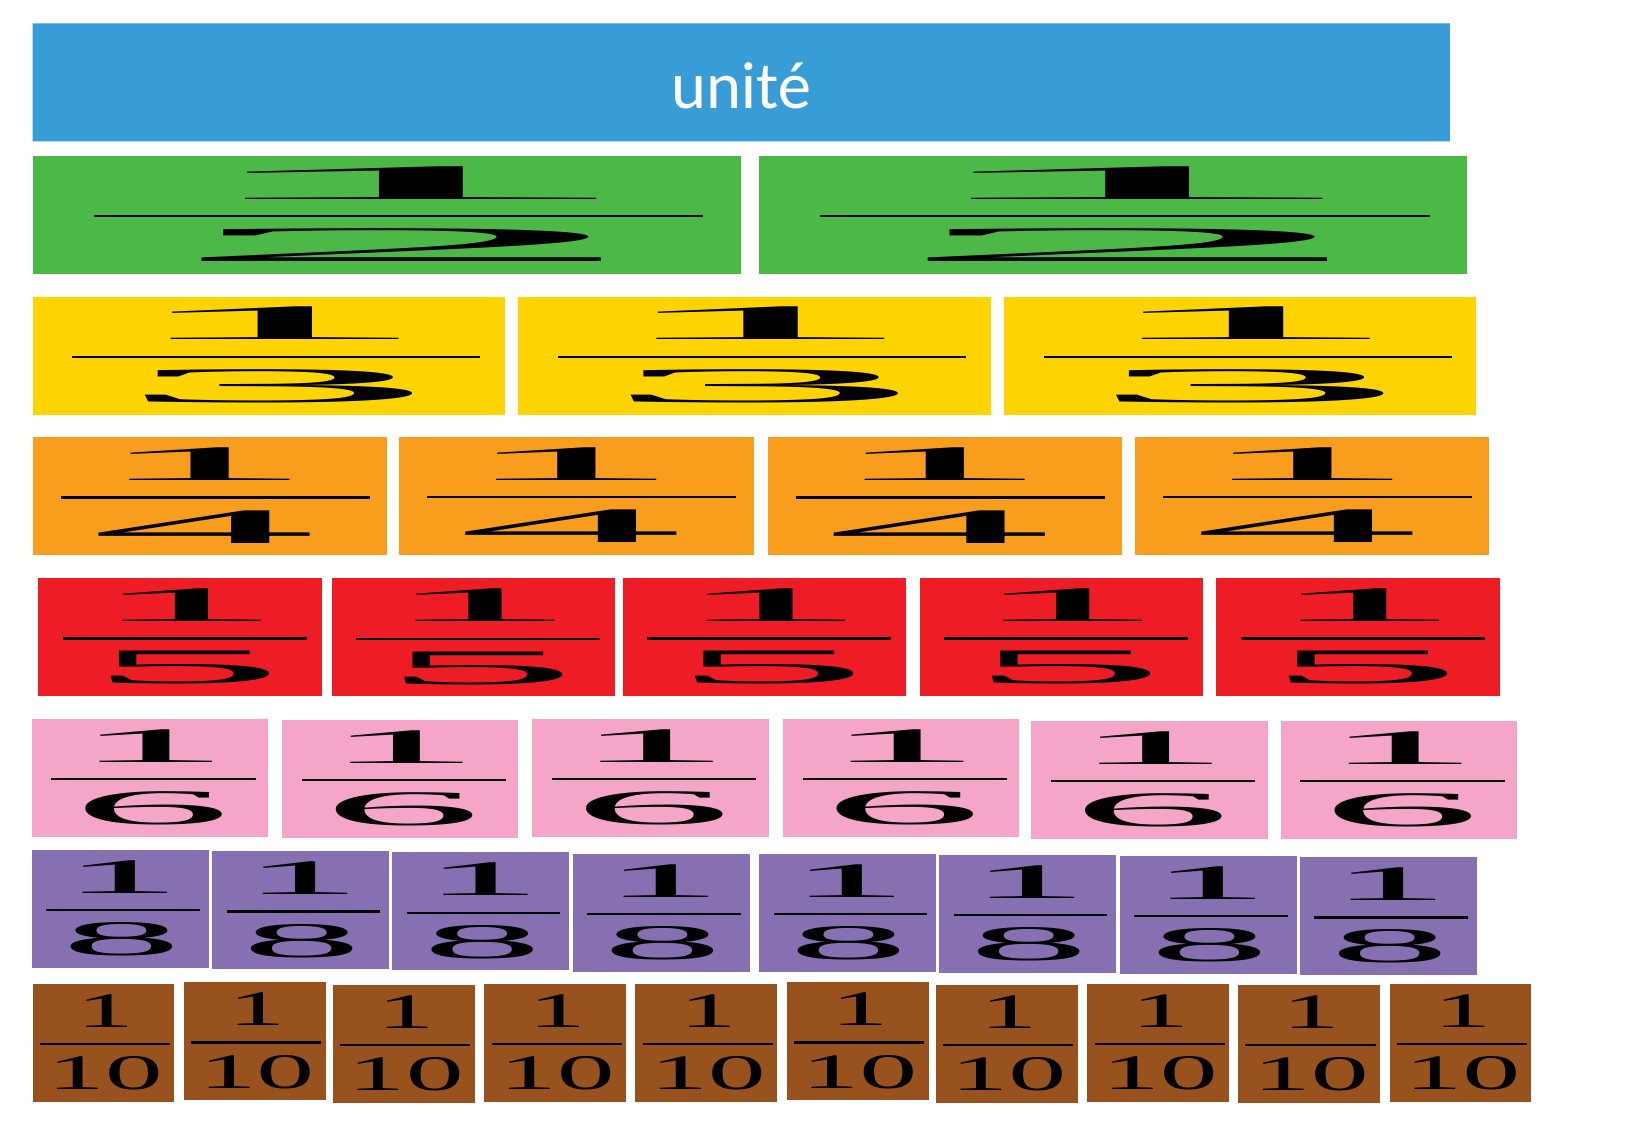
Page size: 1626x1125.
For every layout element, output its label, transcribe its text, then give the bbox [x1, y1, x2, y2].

text_box unité [32, 22, 1451, 142]
